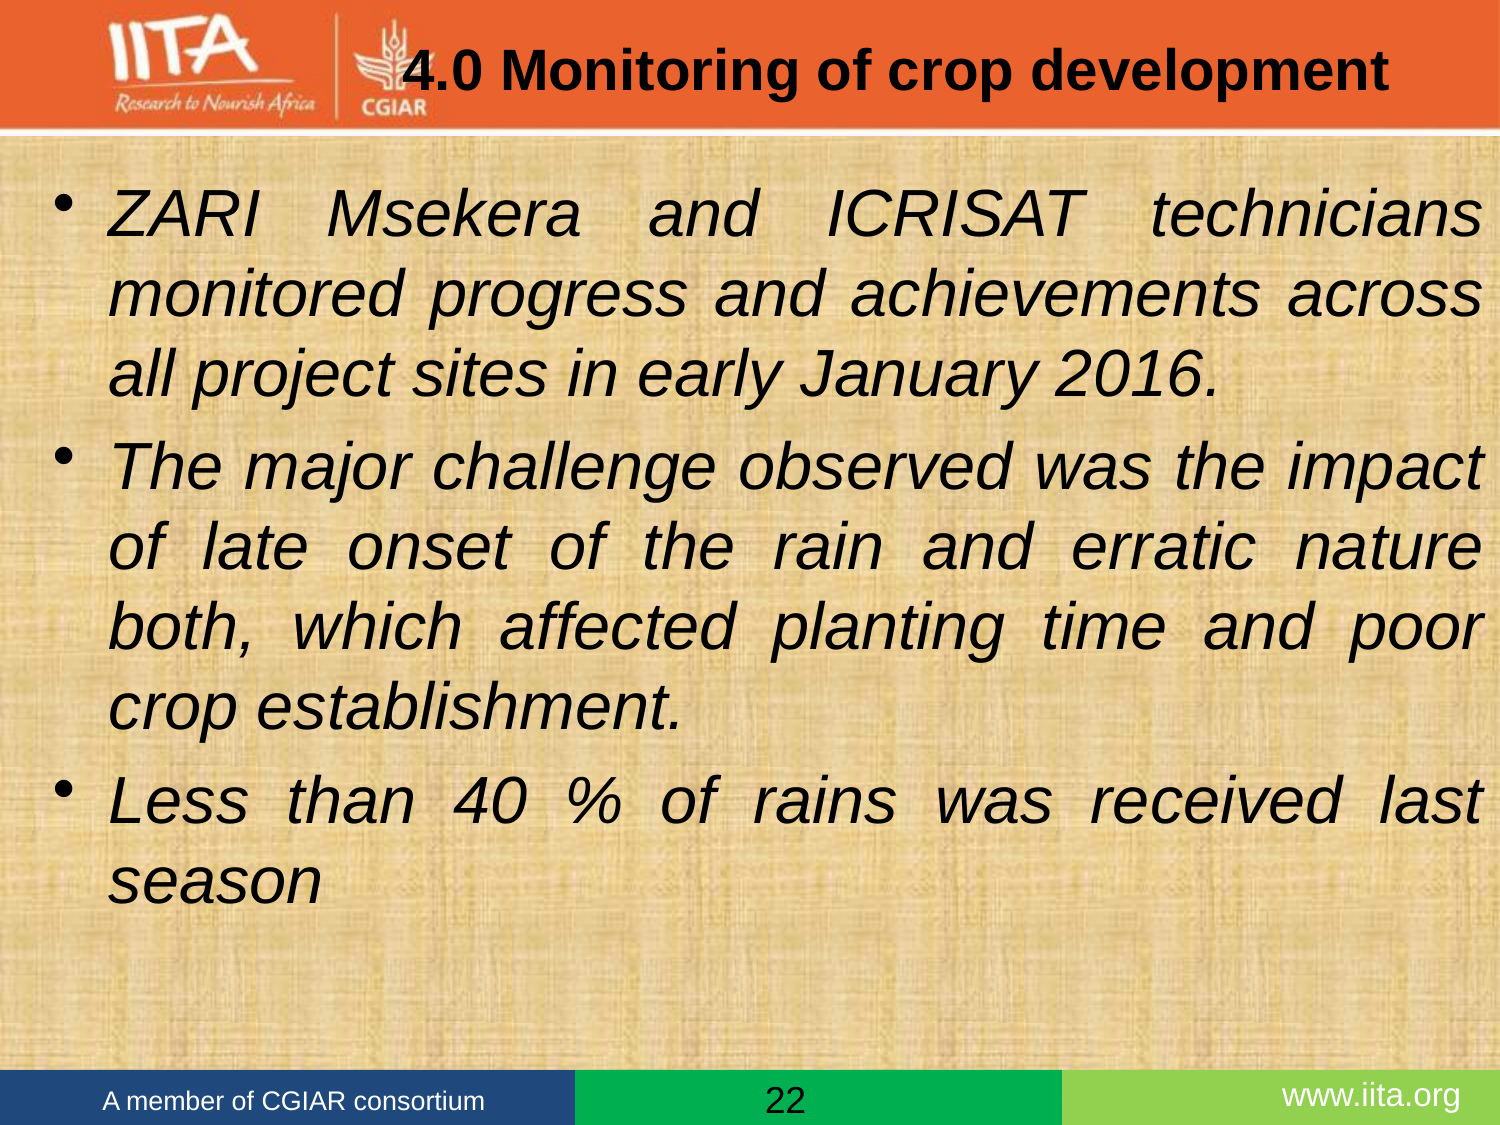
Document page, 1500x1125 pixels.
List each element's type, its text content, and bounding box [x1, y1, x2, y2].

picture [0, 0, 1500, 1069]
list ZARI Msekera and ICRISAT technicians monitored progress and achievements across all project sites in early January 2016. The major challenge observed was the impact of late onset of the rain and erratic nature both, which affected planting time and poor crop establishment. Less than 40 % of rains was received last season [37, 162, 1500, 1025]
title 4.0 Monitoring of crop development [387, 24, 1500, 125]
text_box 22 [749, 1068, 838, 1125]
